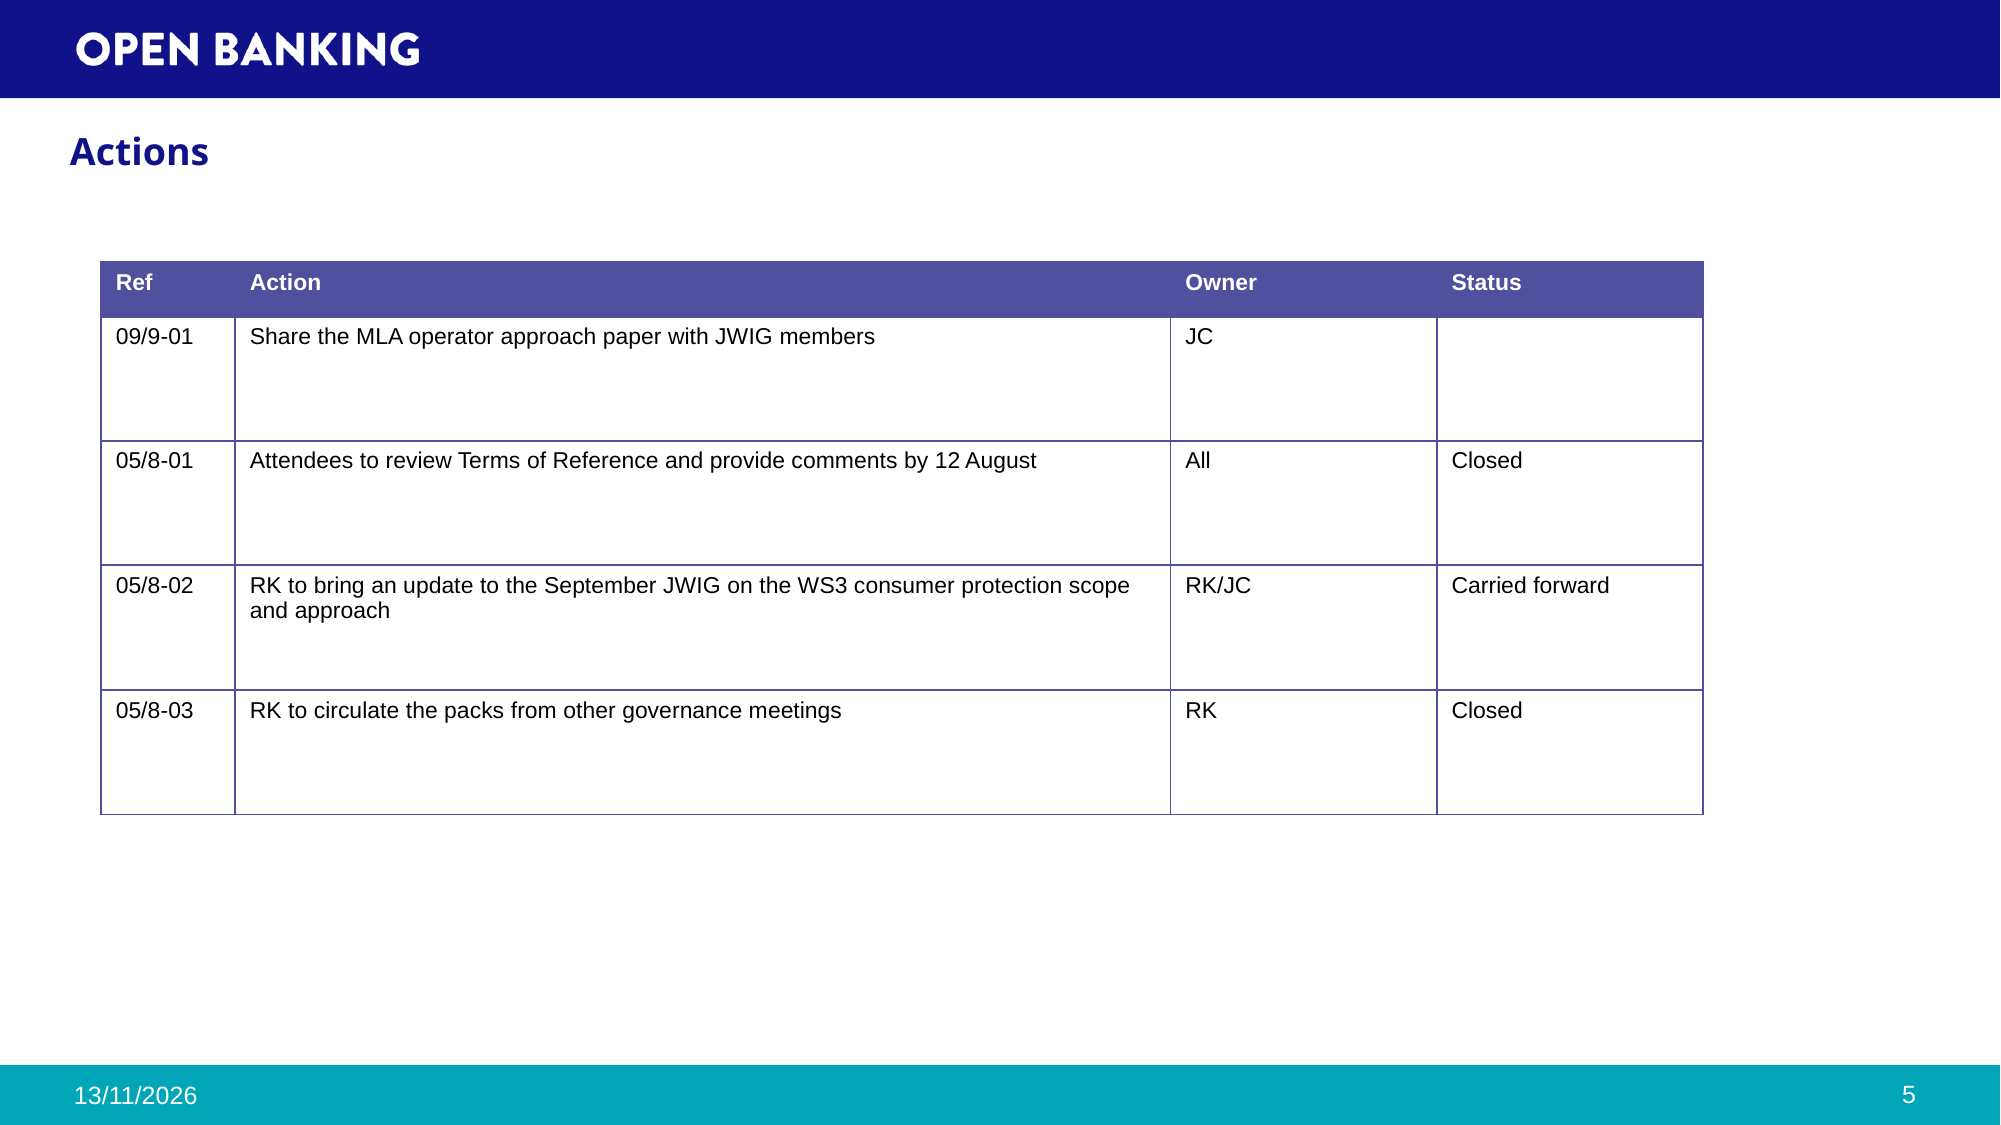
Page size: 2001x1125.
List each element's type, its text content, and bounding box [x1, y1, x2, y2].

table_cell Attendees to review Terms of Reference and provide comments by 12 August [236, 442, 1170, 564]
table_cell [1438, 318, 1702, 440]
table_cell 05/8-01 [102, 442, 234, 564]
picture [43, 0, 452, 99]
table_cell RK to circulate the packs from other governance meetings [236, 691, 1170, 814]
table_cell All [1171, 442, 1436, 564]
table_cell 09/9-01 [102, 318, 234, 440]
table_cell 05/8-02 [102, 566, 234, 689]
table_header Action [236, 263, 1170, 314]
table_cell JC [1171, 318, 1436, 440]
table_cell RK/JC [1171, 566, 1436, 689]
table_header Ref [102, 263, 234, 314]
table_cell Carried forward [1438, 566, 1702, 689]
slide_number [59, 1065, 509, 1125]
table_header Owner [1171, 263, 1436, 314]
title Actions [54, 125, 1629, 207]
footer [662, 1064, 1338, 1124]
table_cell Share the MLA operator approach paper with JWIG members [236, 318, 1170, 440]
slide_number 5 [1412, 1064, 1932, 1124]
table_cell 05/8-03 [102, 691, 234, 814]
table_cell Closed [1438, 442, 1702, 564]
table_header Status [1438, 263, 1702, 314]
table_cell Closed [1438, 691, 1702, 814]
table_cell RK [1171, 691, 1436, 814]
table_cell RK to bring an update to the September JWIG on the WS3 consumer protection scope and approach [236, 566, 1170, 689]
